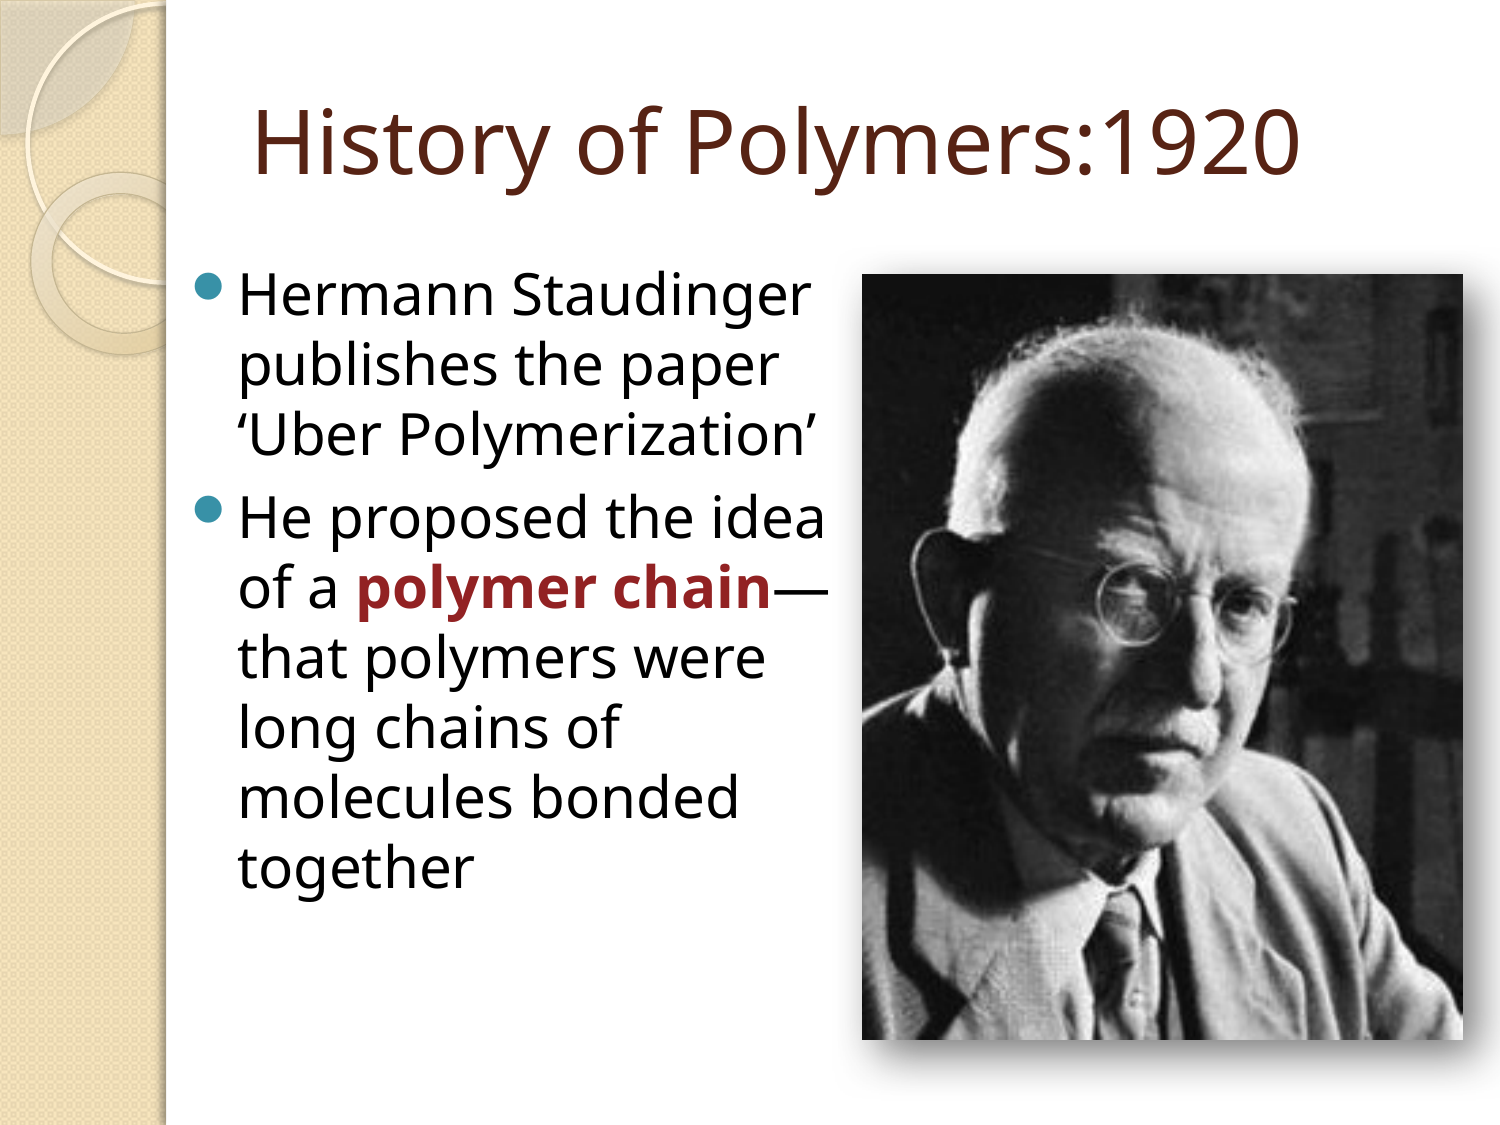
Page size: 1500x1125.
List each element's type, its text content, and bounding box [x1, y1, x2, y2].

title History of Polymers:1920 [235, 45, 1466, 233]
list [862, 274, 1463, 1041]
list Hermann Staudinger publishes the paper ‘Uber Polymerization’ He proposed the idea of a polymer chain—that polymers were long chains of molecules bonded together [162, 249, 863, 1015]
